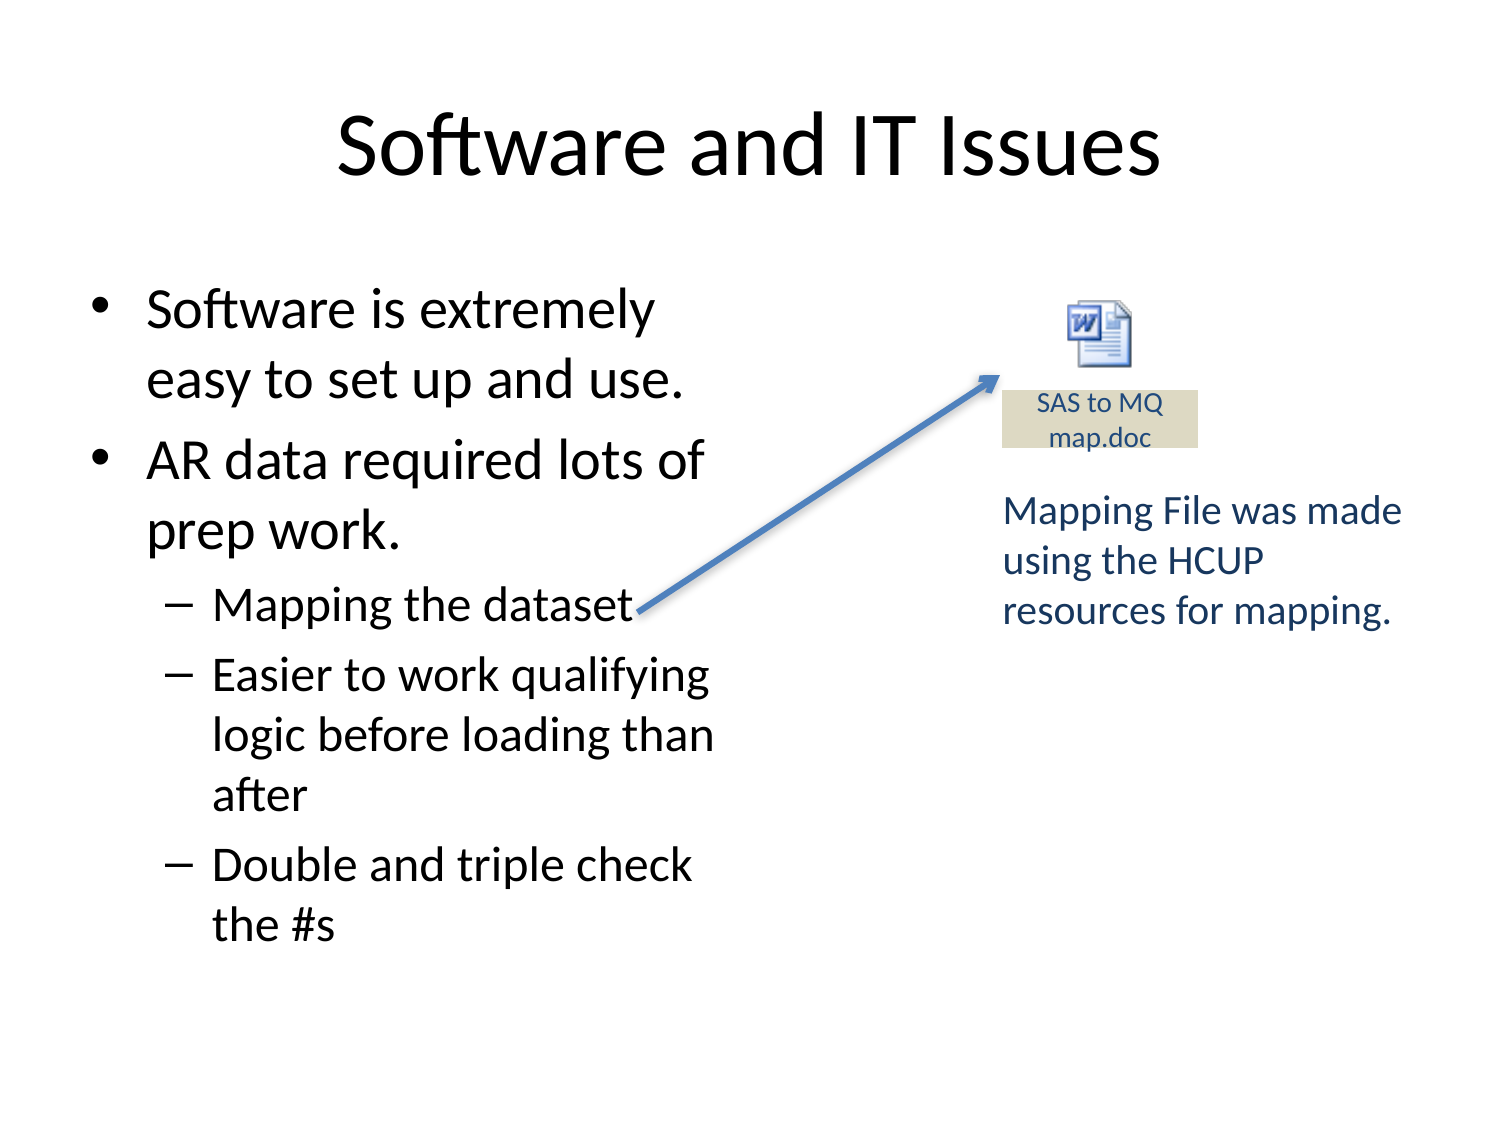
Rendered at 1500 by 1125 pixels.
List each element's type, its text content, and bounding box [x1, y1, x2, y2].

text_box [999, 299, 1201, 476]
list Software is extremely easy to set up and use. AR data required lots of prep work. Mapping the dataset Easier to work qualifying logic before loading than after Double and triple check the #s [75, 262, 738, 1005]
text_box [637, 374, 1001, 613]
list Mapping File was made using the HCUP resources for mapping. [987, 474, 1425, 1005]
title Software and IT Issues [75, 45, 1425, 233]
